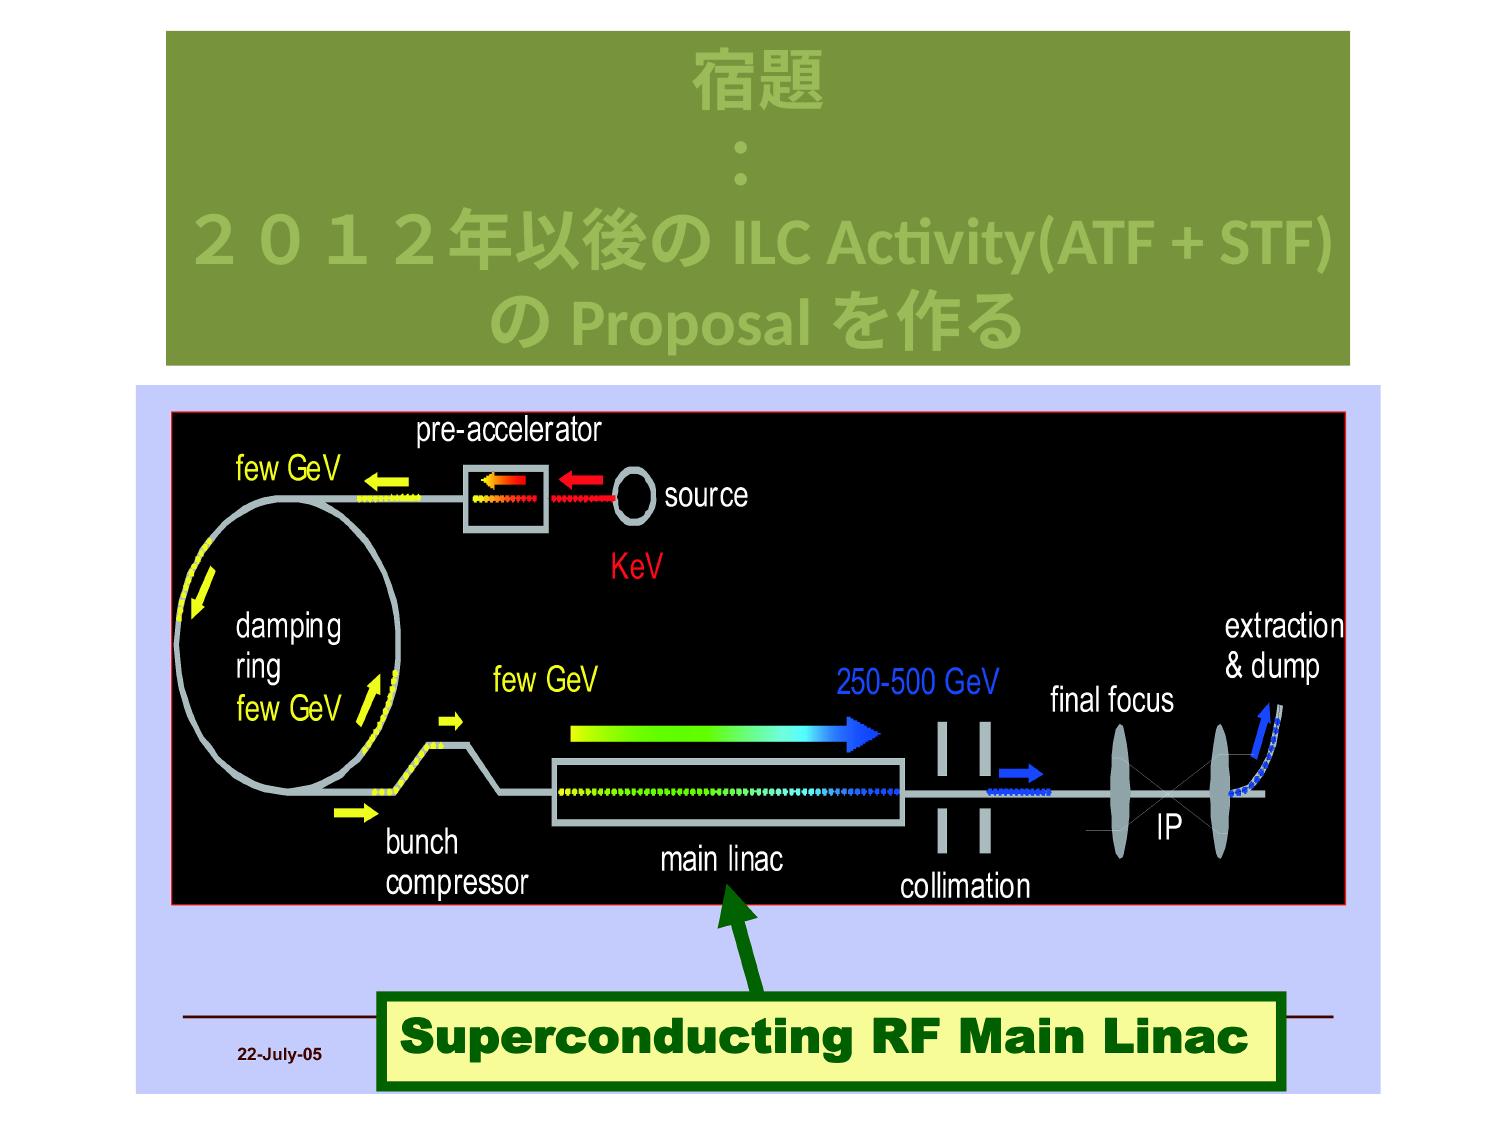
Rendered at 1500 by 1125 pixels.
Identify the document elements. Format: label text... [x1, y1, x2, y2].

picture [135, 385, 1381, 1095]
text_box 宿題 ： ２０１２年以後のILC Activity(ATF + STF) のProposalを作る [166, 30, 1351, 366]
